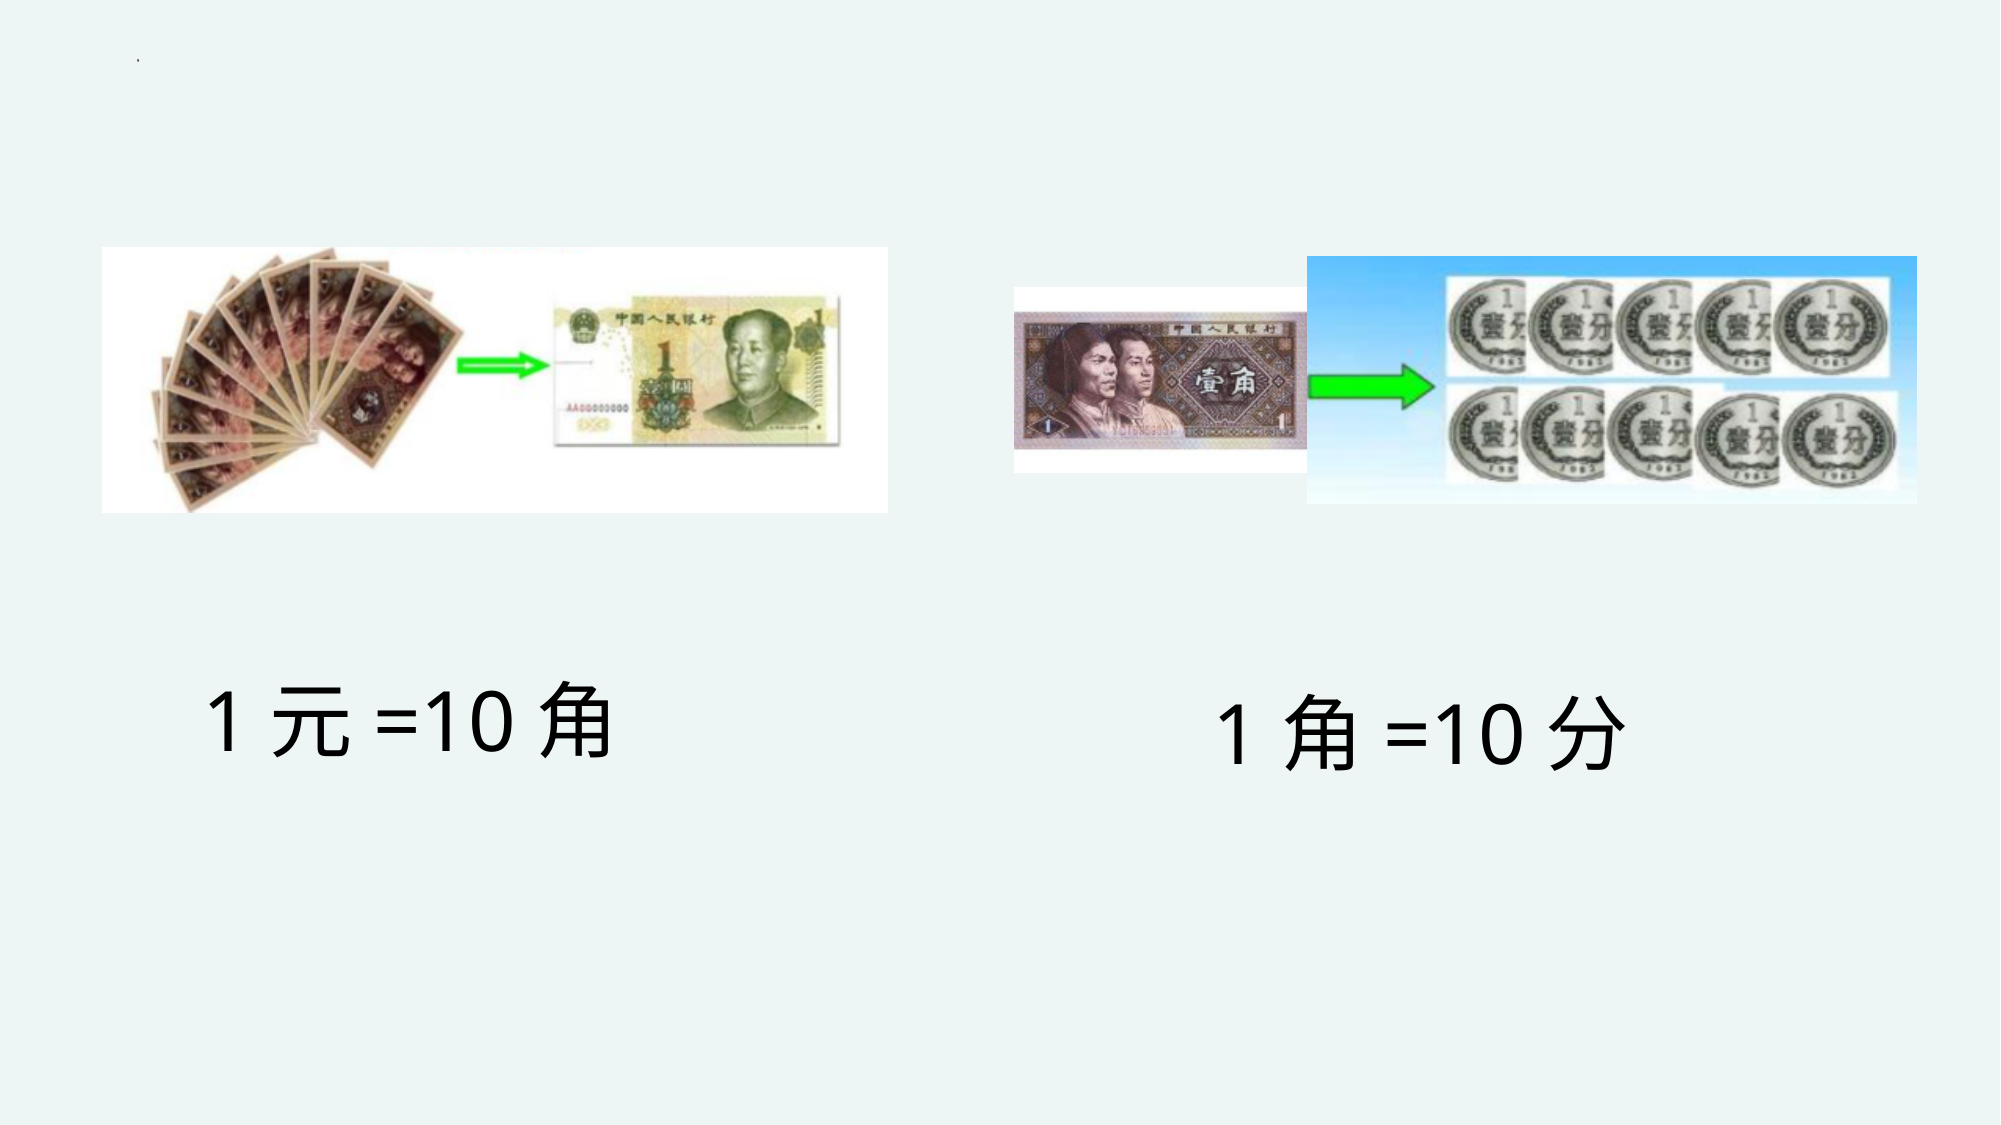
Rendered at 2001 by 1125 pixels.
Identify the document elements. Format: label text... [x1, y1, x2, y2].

picture [102, 247, 888, 513]
text_box 1元=10角 [187, 420, 933, 776]
picture [1014, 256, 1917, 504]
text_box 1角=10分 [1197, 673, 1917, 789]
